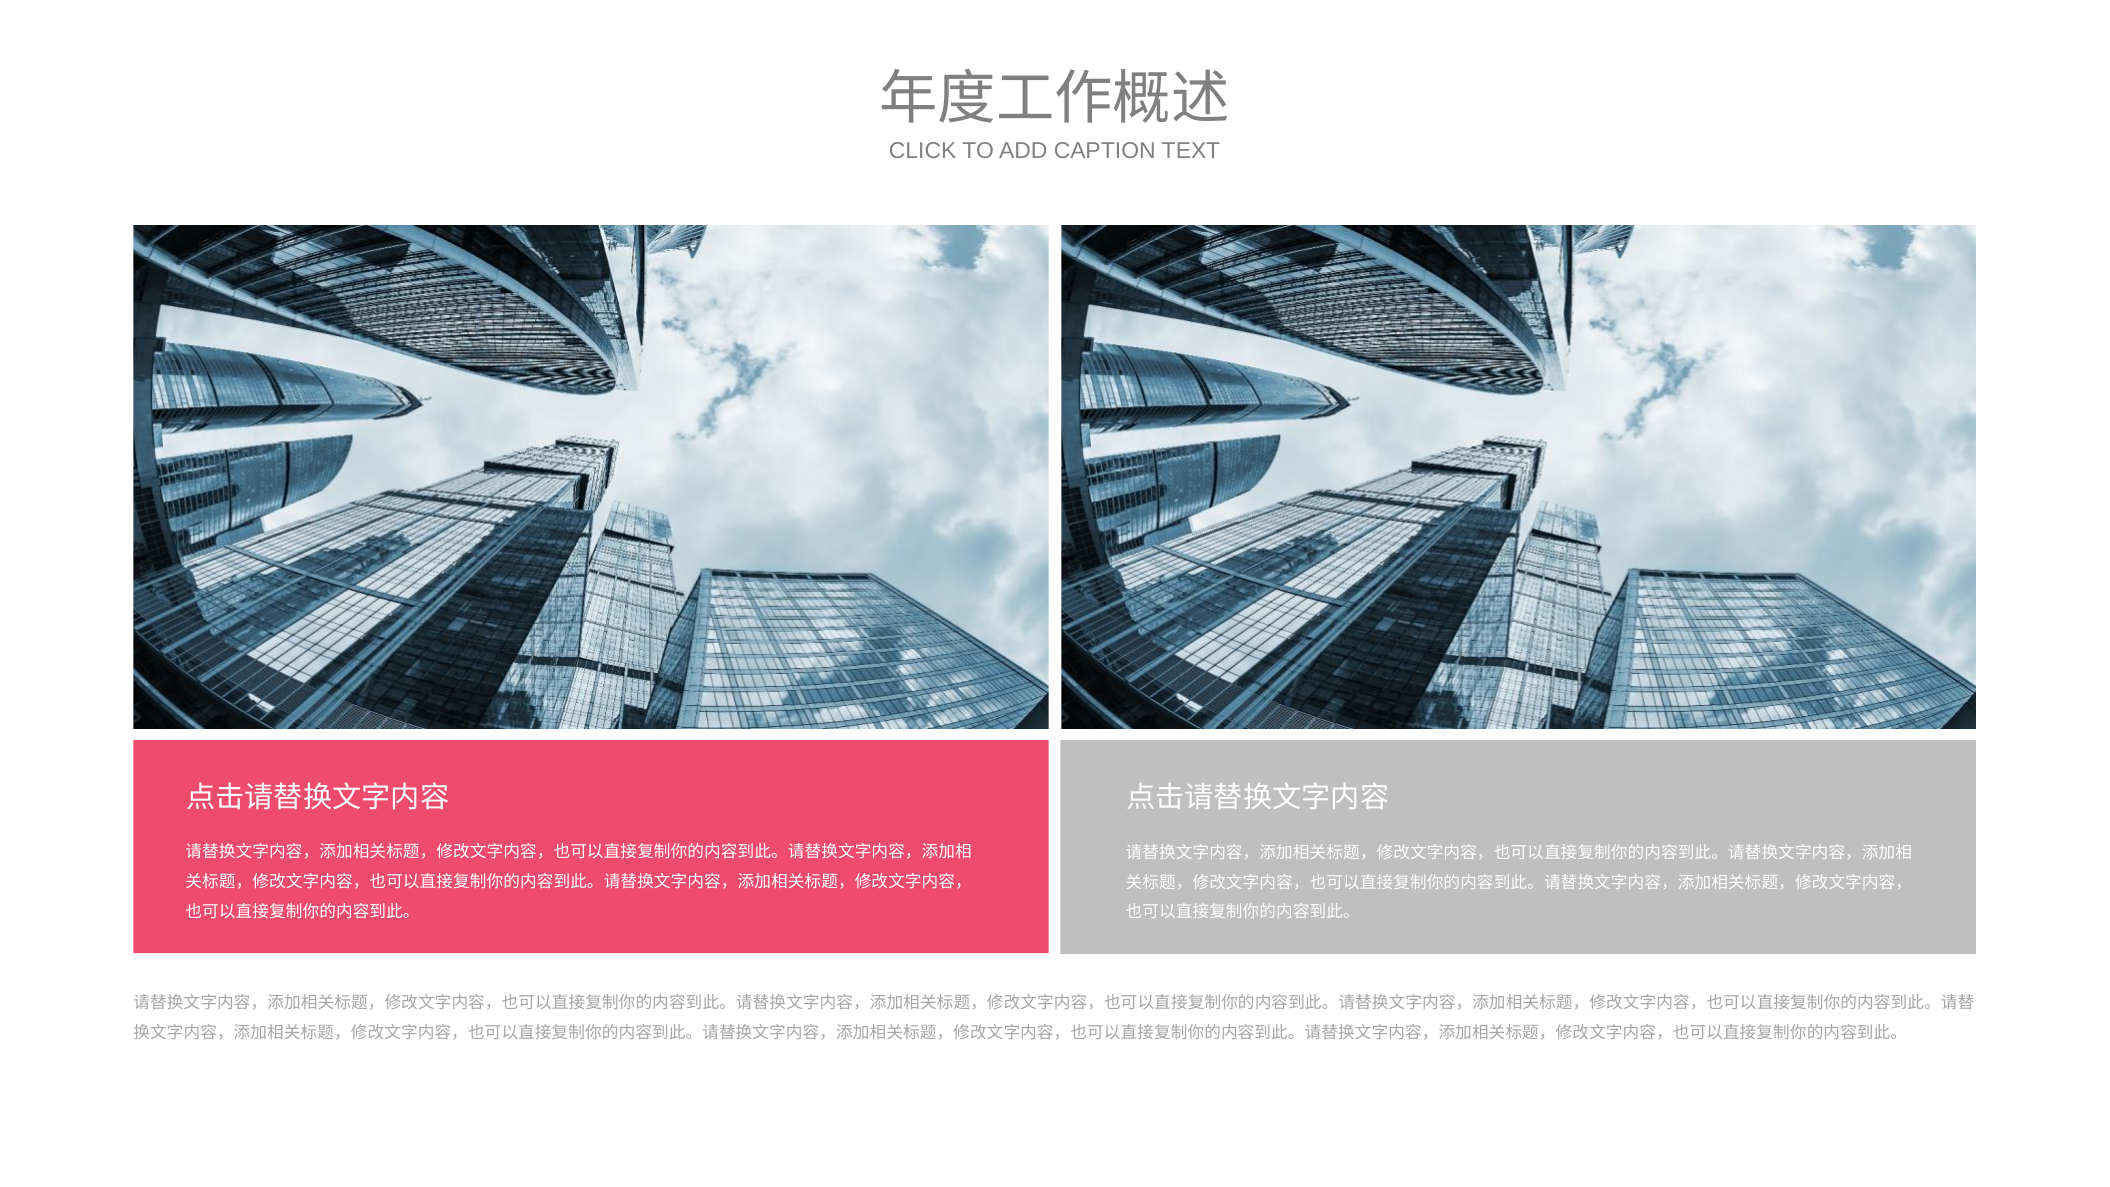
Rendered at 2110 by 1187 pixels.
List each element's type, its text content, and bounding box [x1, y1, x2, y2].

text_box 请替换文字内容，添加相关标题，修改文字内容，也可以直接复制你的内容到此。请替换文字内容，添加相关标题，修改文字内容，也可以直接复制你的内容到此。请替换文字内容，添加相关标题，修改文字内容，也可以直接复制你的内容到此。请替换文字内容，添加相关标题，修改文字内容，也可以直接复制你的内容到此。请替换文字内容，添加相关标题，修改文字内容，也可以直接复制你的内容到此。请替换文字内容，添加相关标题，修改文字内容，也可以直接复制你的内容到此。 [133, 981, 1976, 1042]
text_box [132, 224, 1050, 730]
text_box 点击请替换文字内容 [1126, 778, 1390, 814]
text_box 年度工作概述 [865, 60, 1245, 131]
text_box [1060, 224, 1977, 730]
text_box CLICK TO ADD CAPTION TEXT [865, 135, 1245, 163]
text_box 请替换文字内容，添加相关标题，修改文字内容，也可以直接复制你的内容到此。请替换文字内容，添加相关标题，修改文字内容，也可以直接复制你的内容到此。请替换文字内容，添加相关标题，修改文字内容，也可以直接复制你的内容到此。 [1125, 831, 1929, 922]
text_box 点击请替换文字内容 [186, 777, 450, 814]
text_box [132, 739, 1050, 954]
text_box [1059, 739, 1977, 955]
text_box 请替换文字内容，添加相关标题，修改文字内容，也可以直接复制你的内容到此。请替换文字内容，添加相关标题，修改文字内容，也可以直接复制你的内容到此。请替换文字内容，添加相关标题，修改文字内容，也可以直接复制你的内容到此。 [185, 830, 989, 921]
